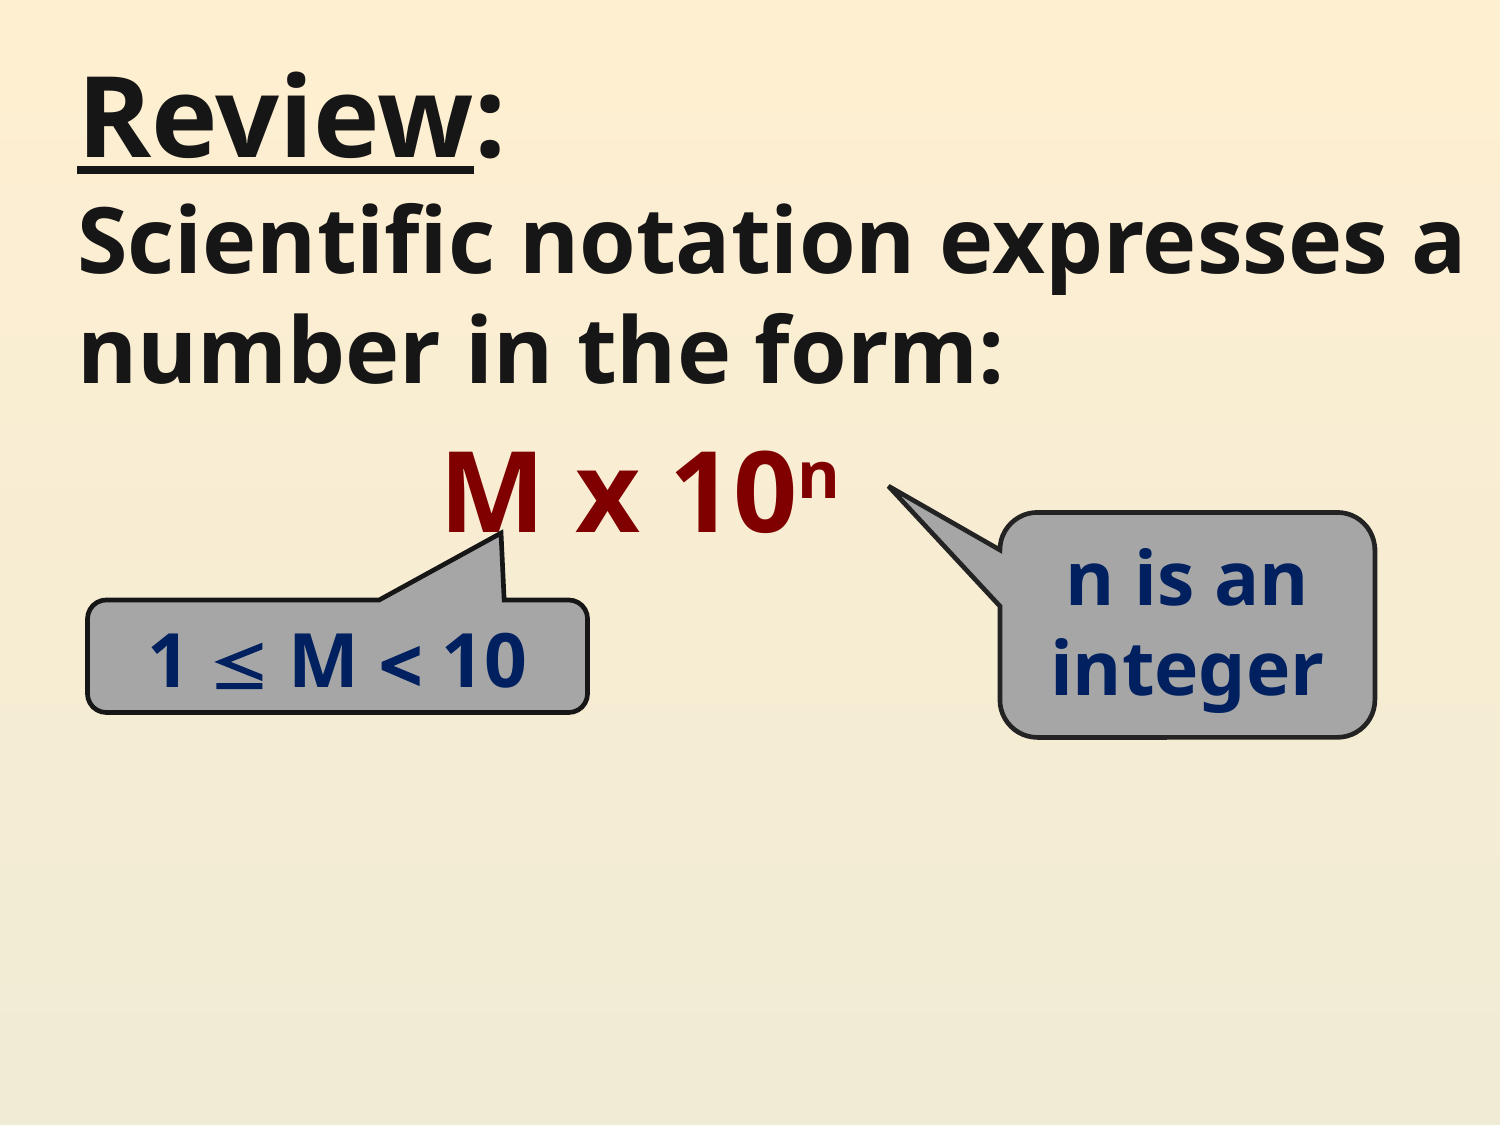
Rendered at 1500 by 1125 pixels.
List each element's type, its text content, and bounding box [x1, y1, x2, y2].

text_box 1  M  10 [87, 533, 588, 713]
text_box Scientific notation expresses a number in the form: [62, 174, 1500, 410]
text_box M x 10n [424, 412, 963, 563]
text_box Review: [62, 37, 675, 174]
text_box n is an integer [888, 486, 1375, 738]
